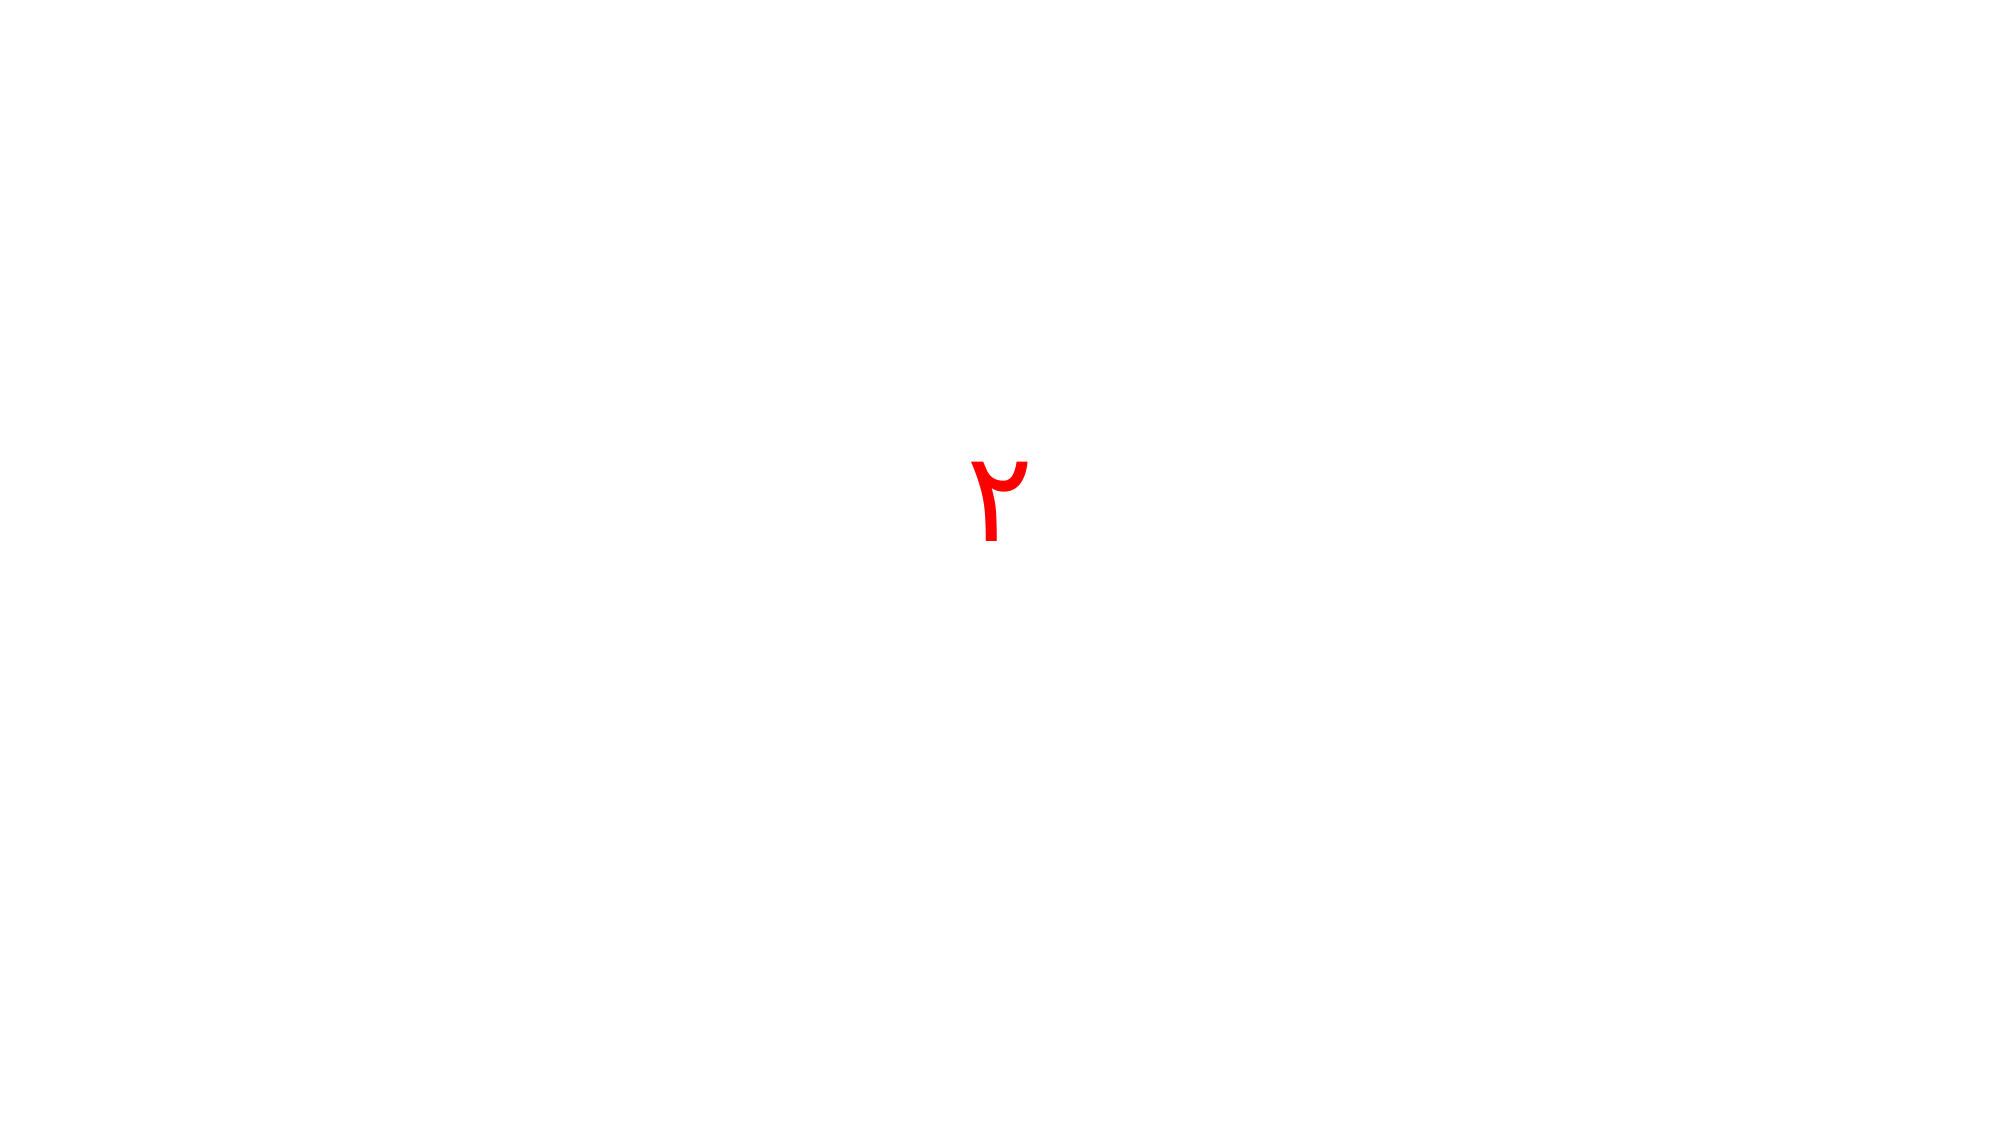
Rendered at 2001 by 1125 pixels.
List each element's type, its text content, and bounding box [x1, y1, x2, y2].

title ٢ [249, 184, 1750, 576]
